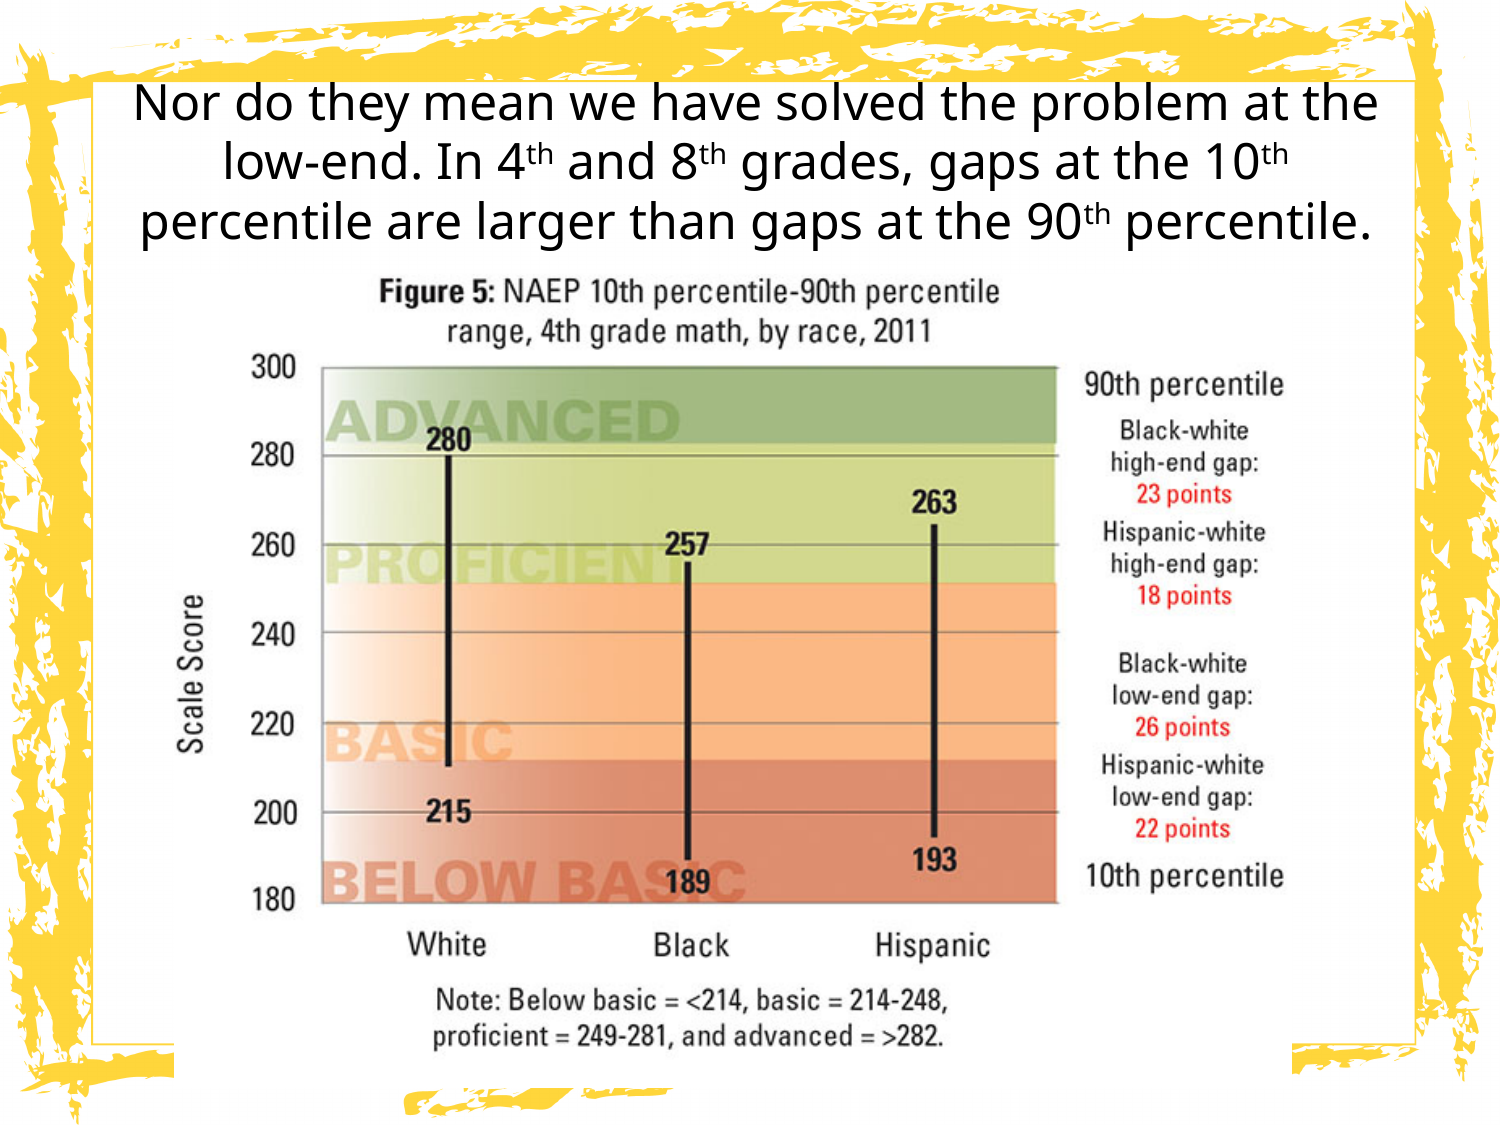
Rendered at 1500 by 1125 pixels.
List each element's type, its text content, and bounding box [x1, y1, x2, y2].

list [174, 274, 1292, 1088]
title Nor do they mean we have solved the problem at the low-end. In 4th and 8th grades, gaps at the 10th percentile are larger than gaps at the 90th percentile. [99, 87, 1413, 233]
picture [0, 0, 1500, 1125]
